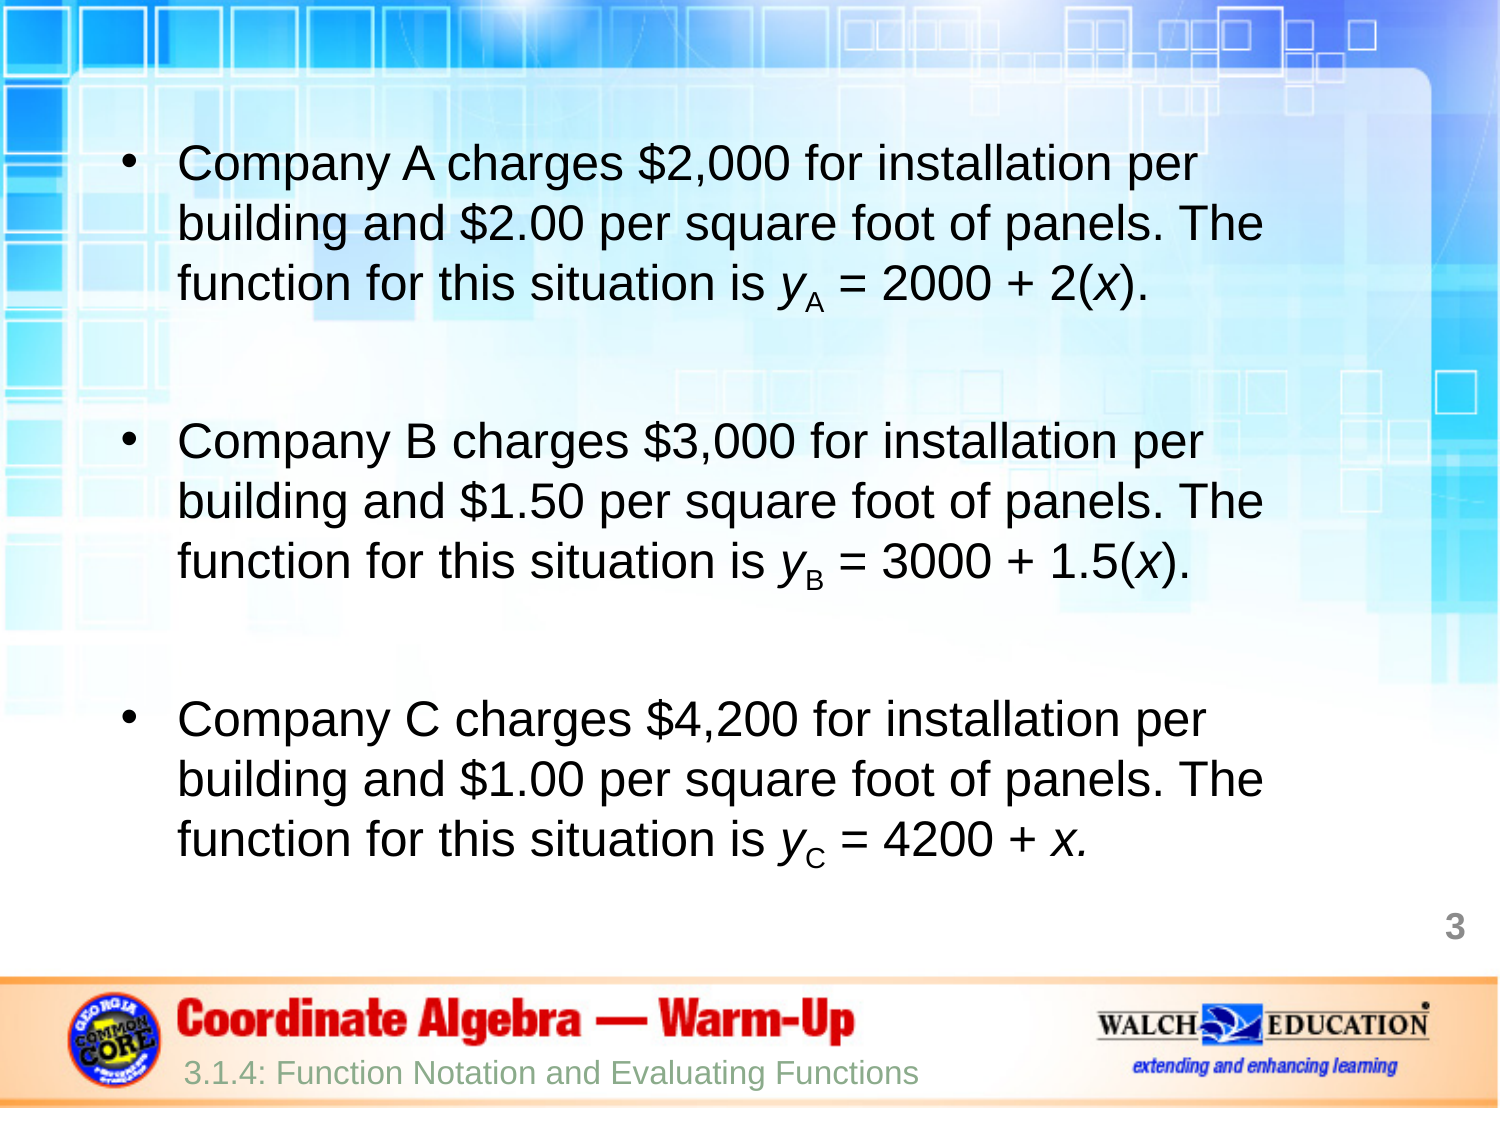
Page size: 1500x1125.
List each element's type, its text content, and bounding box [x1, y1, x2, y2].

slide_number 3 [1392, 901, 1481, 949]
text_box Company A charges $2,000 for installation per building and $2.00 per square foot of panels. The function for this situation is yA = 2000 + 2(x). Company B charges $3,000 for installation per building and $1.50 per square foot of panels. The function for this situation is yB = 3000 + 1.5(x). Company C charges $4,200 for installation per building and $1.00 per square foot of panels. The function for this situation is yC = 4200 + x. [105, 122, 1392, 968]
picture [0, 0, 1500, 1108]
footer 3.1.4: Function Notation and Evaluating Functions [168, 1048, 1067, 1094]
text_box [1441, 924, 1472, 1001]
